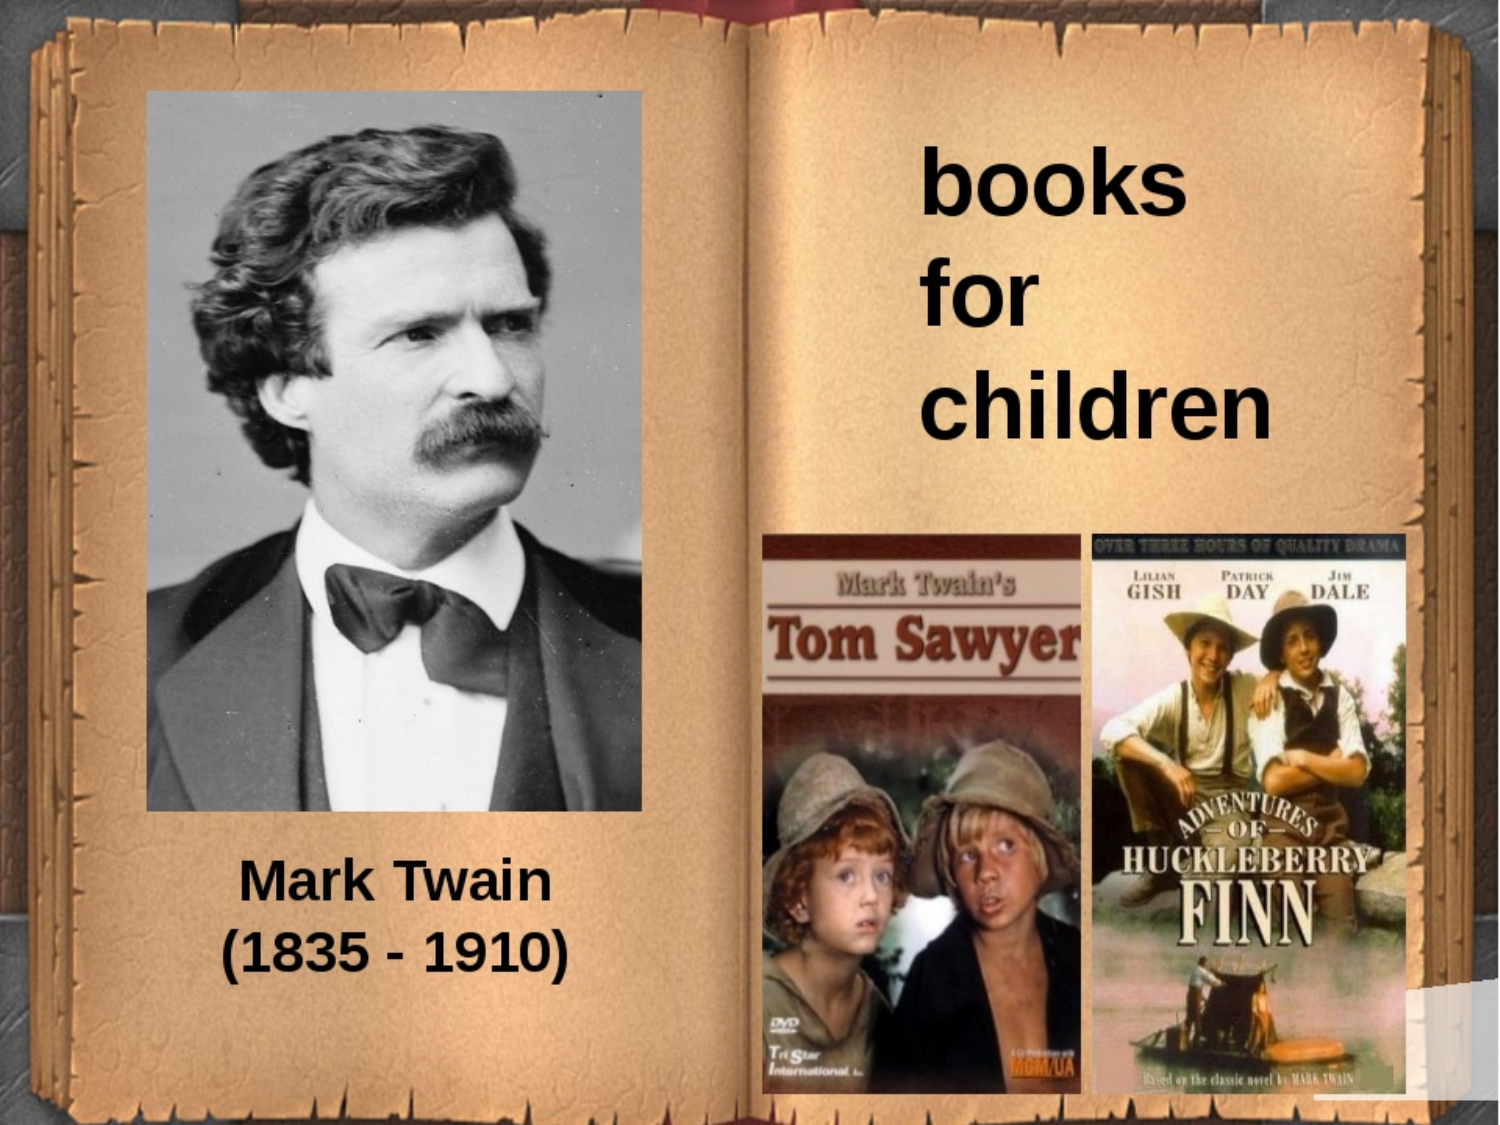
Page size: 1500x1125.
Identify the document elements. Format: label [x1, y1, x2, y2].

list [0, 0, 1500, 1125]
